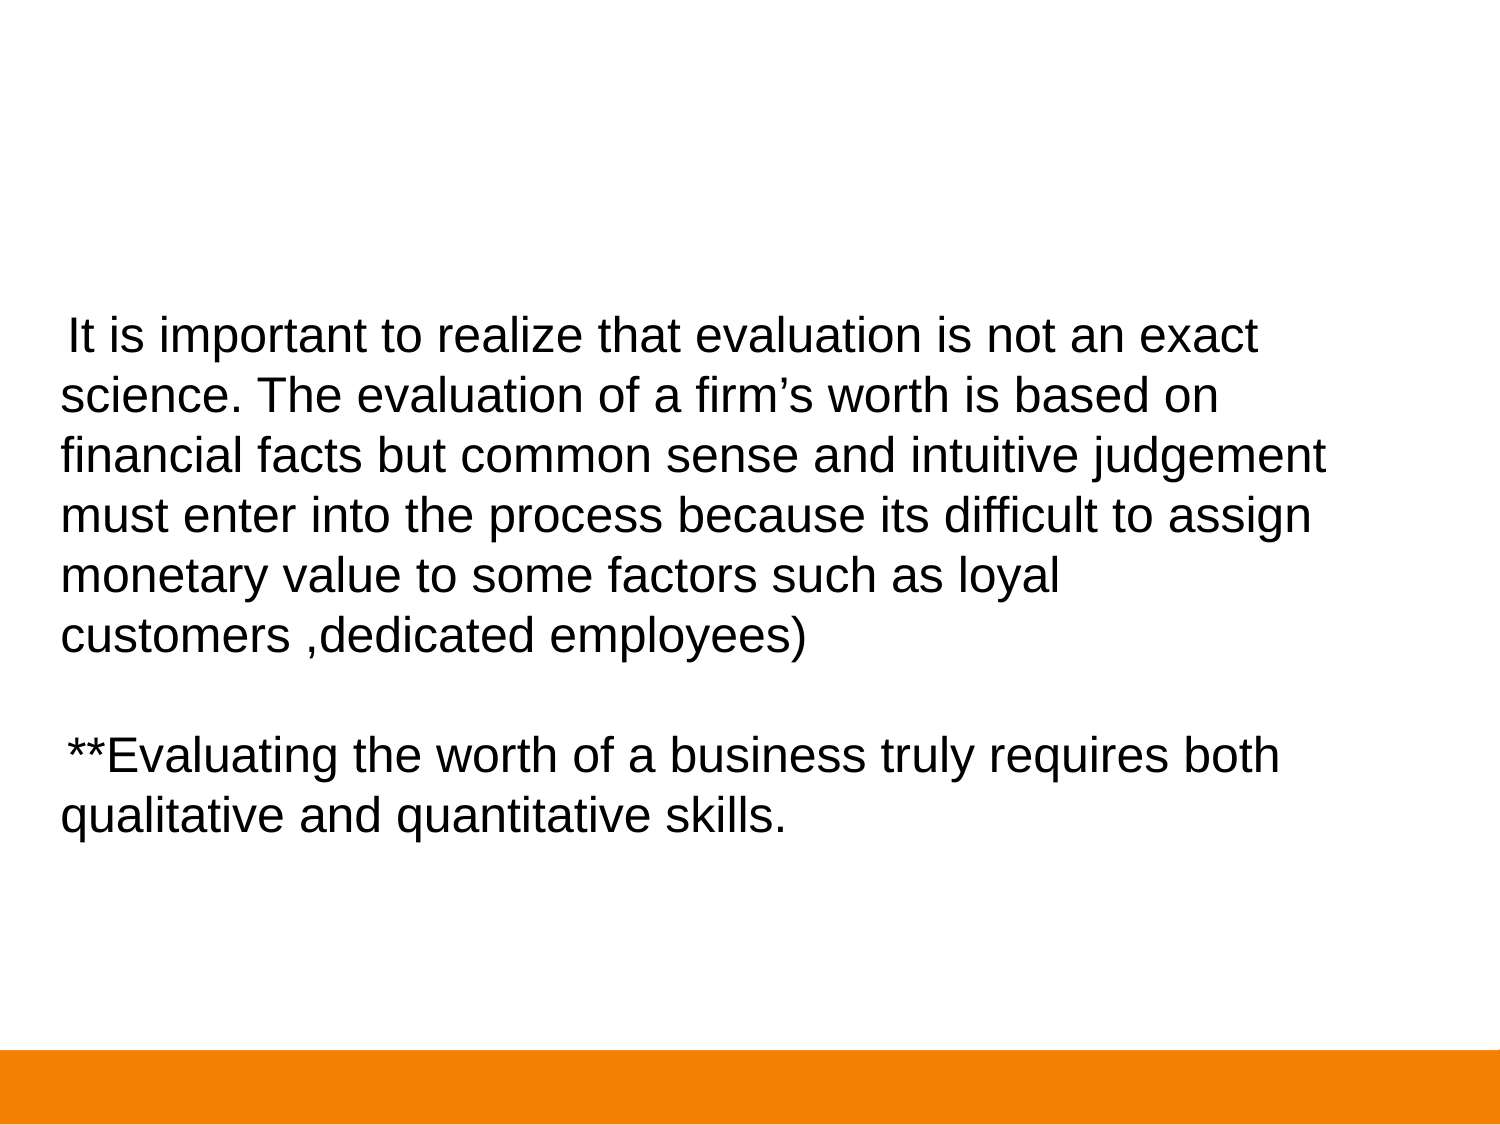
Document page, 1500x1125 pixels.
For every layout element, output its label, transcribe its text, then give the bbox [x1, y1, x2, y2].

text_box It is important to realize that evaluation is not an exact science. The evaluation of a firm’s worth is based on financial facts but common sense and intuitive judgement must enter into the process because its difficult to assign monetary value to some factors such as loyal customers ,dedicated employees) **Evaluating the worth of a business truly requires both qualitative and quantitative skills. [60, 302, 1392, 842]
picture [1248, 1042, 1500, 1124]
